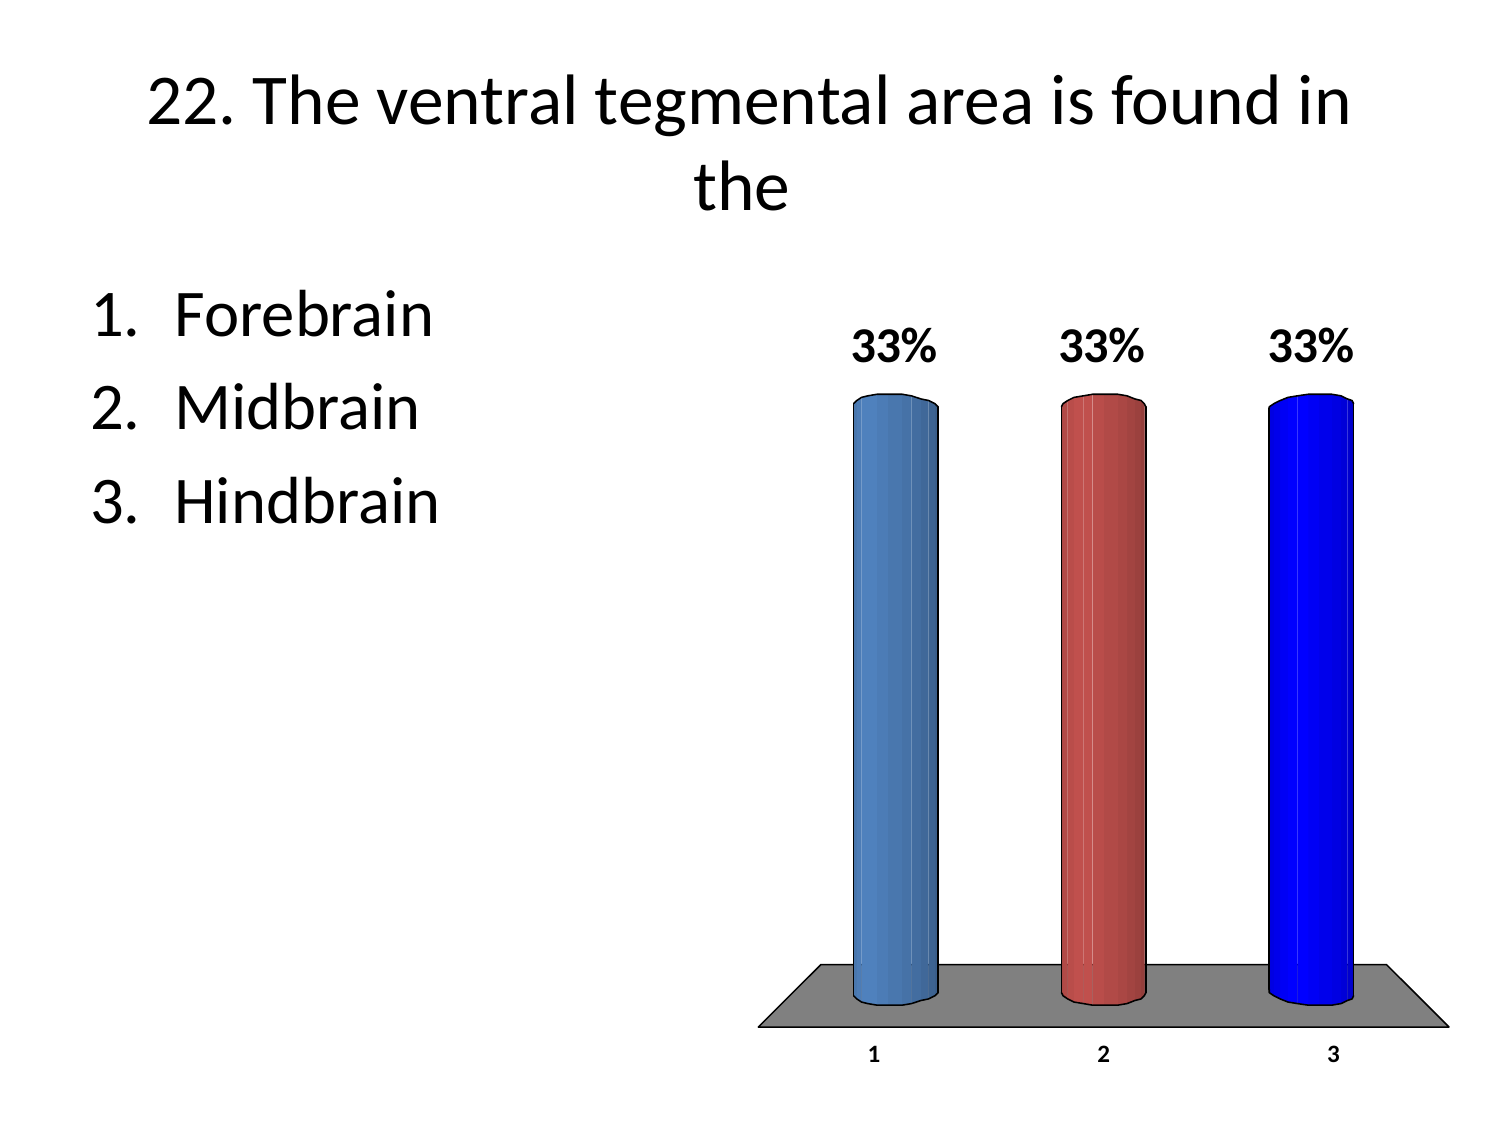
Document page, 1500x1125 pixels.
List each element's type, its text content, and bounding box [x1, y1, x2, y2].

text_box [739, 270, 1490, 1115]
list Forebrain Midbrain Hindbrain [75, 262, 750, 1005]
title 22. The ventral tegmental area is found in the [75, 45, 1425, 233]
